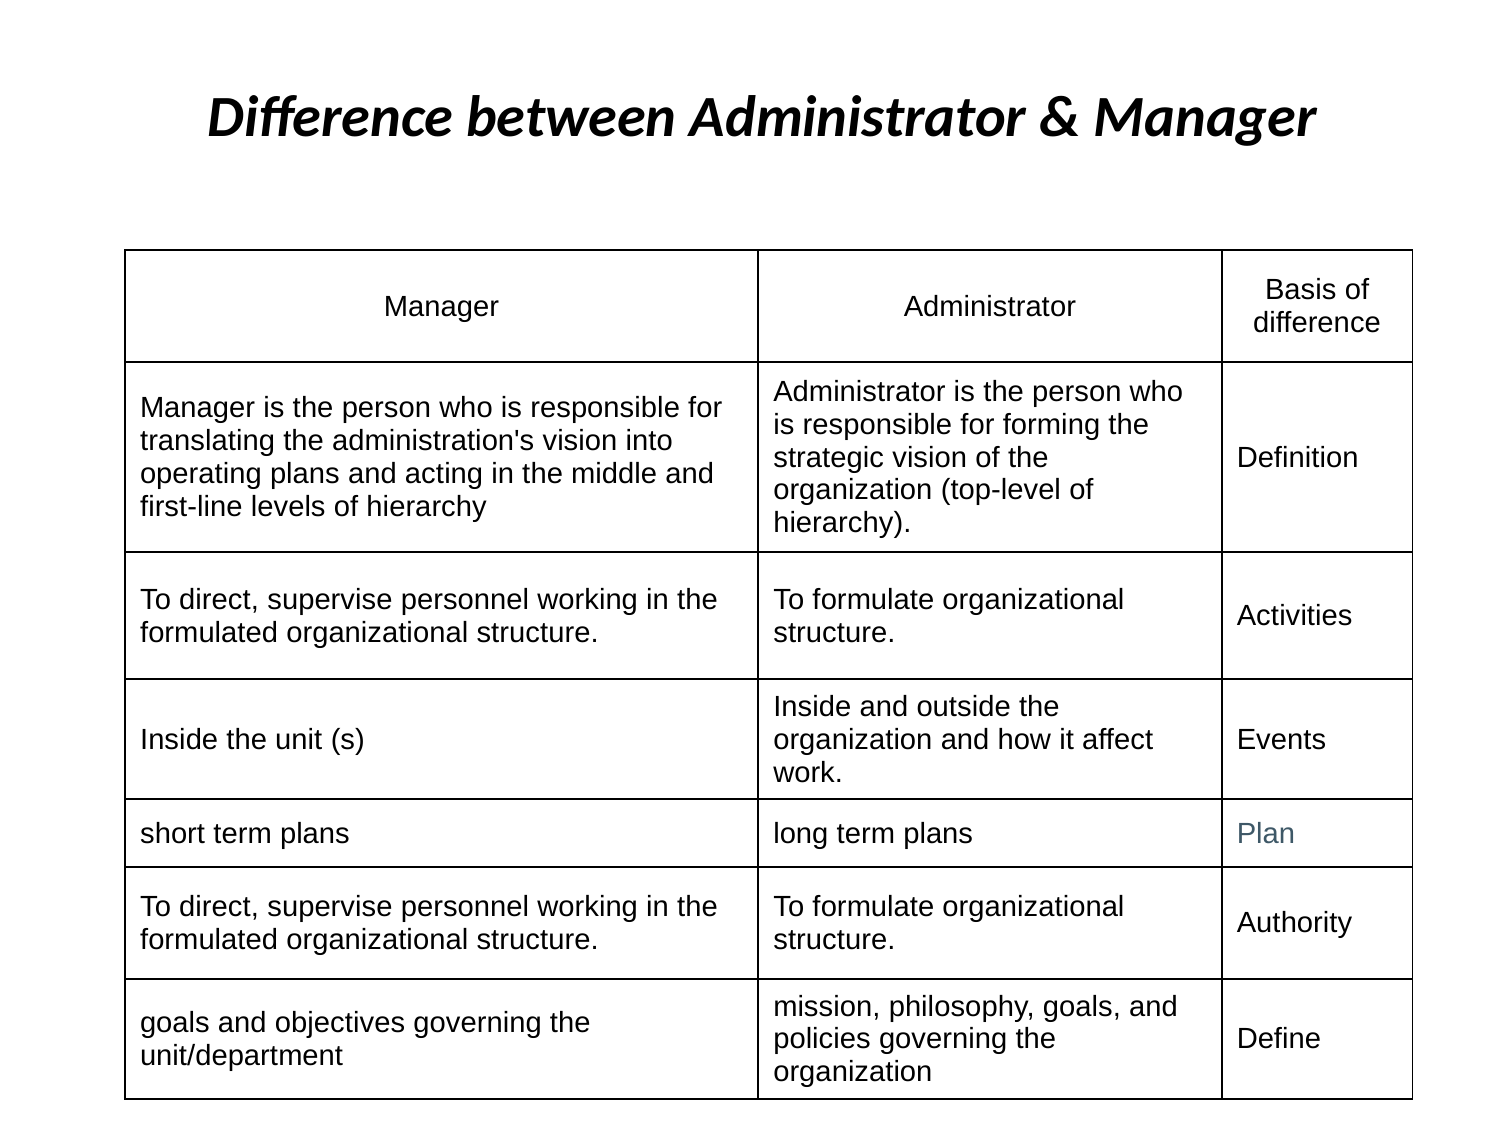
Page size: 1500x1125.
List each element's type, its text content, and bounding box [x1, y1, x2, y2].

table_cell Events [1223, 680, 1412, 798]
table_cell To formulate organizational structure. [759, 868, 1221, 978]
table_cell Inside and outside the organization and how it affect work. [759, 680, 1221, 798]
table_header Administrator [759, 251, 1221, 361]
table_cell To formulate organizational structure. [759, 553, 1221, 678]
table_cell mission, philosophy, goals, and policies governing the organization [759, 980, 1221, 1098]
title Difference between Administrator & Manager [62, 0, 1463, 228]
table_cell To direct, supervise personnel working in the formulated organizational structure. [126, 868, 757, 978]
table_cell Define [1223, 980, 1412, 1098]
table_cell Manager is the person who is responsible for translating the administration's vision into operating plans and acting in the middle and first-line levels of hierarchy [126, 363, 757, 551]
table_cell Inside the unit (s) [126, 680, 757, 798]
table_cell To direct, supervise personnel working in the formulated organizational structure. [126, 553, 757, 678]
table_cell goals and objectives governing the unit/department [126, 980, 757, 1098]
table_cell Definition [1223, 363, 1412, 551]
table_cell long term plans [759, 800, 1221, 866]
table_cell short term plans [126, 800, 757, 866]
table_header Basis of difference [1223, 251, 1412, 361]
table_cell Administrator is the person who is responsible for forming the strategic vision of the organization (top-level of hierarchy). [759, 363, 1221, 551]
table_cell Activities [1223, 553, 1412, 678]
table_cell Authority [1223, 868, 1412, 978]
table_cell Plan [1223, 800, 1412, 866]
table_header Manager [126, 251, 757, 361]
